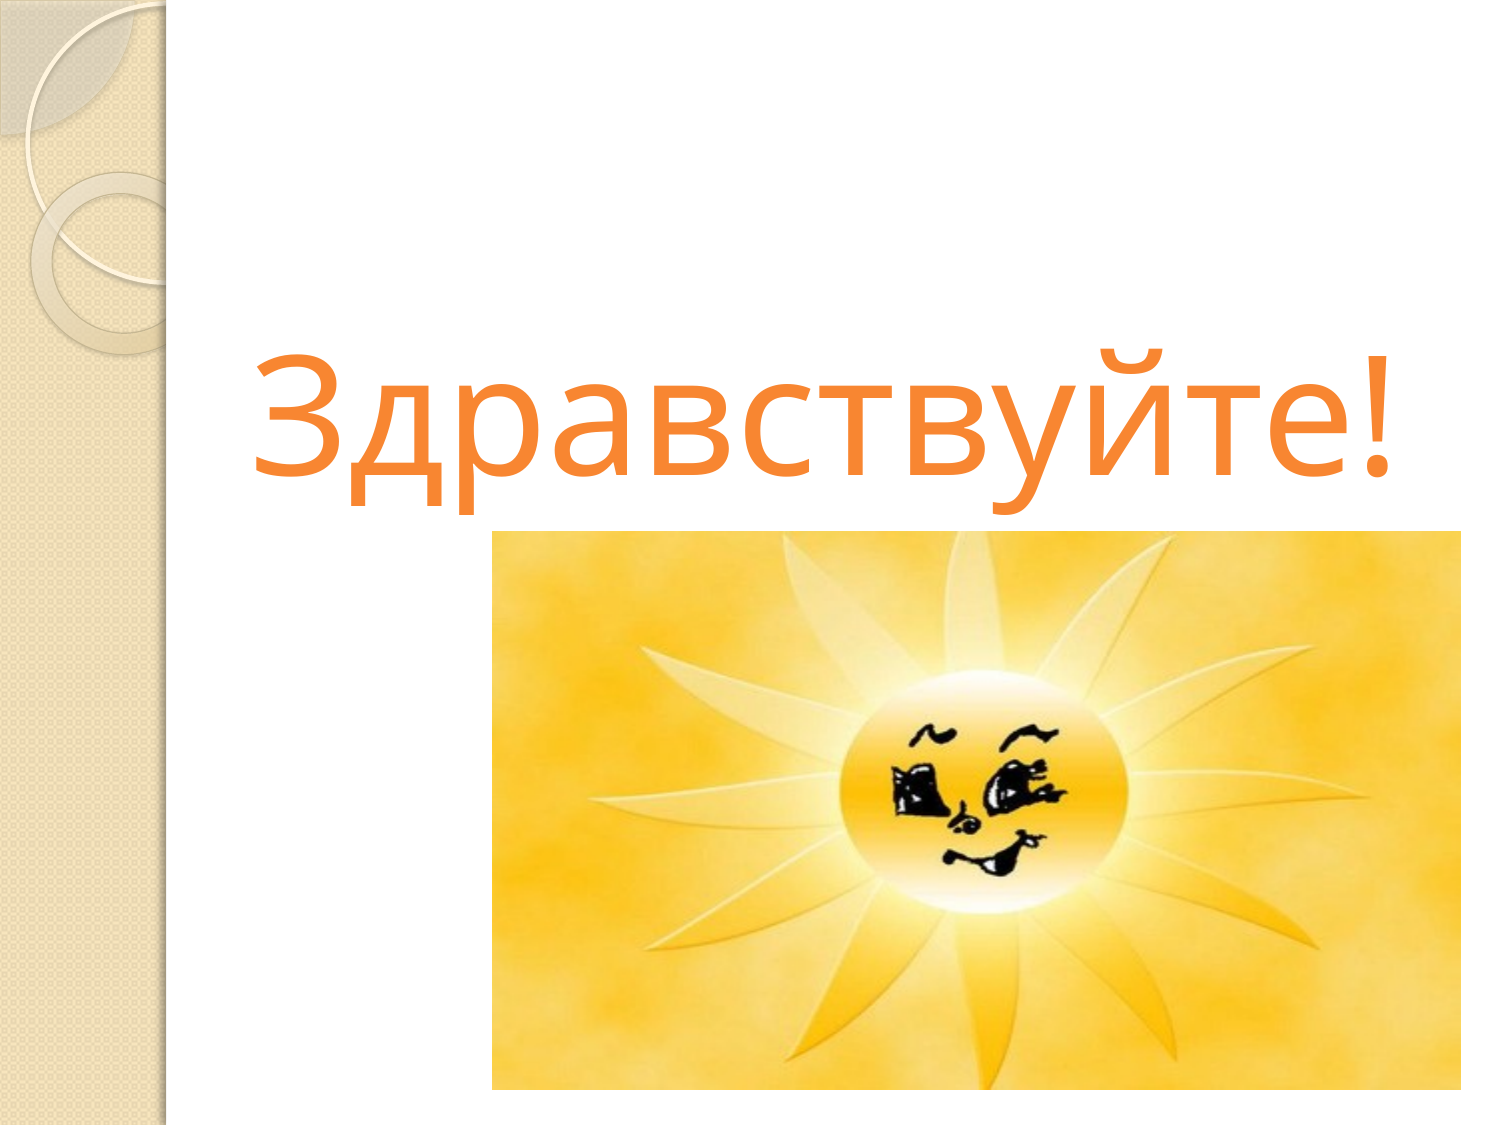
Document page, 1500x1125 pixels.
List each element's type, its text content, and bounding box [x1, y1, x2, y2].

picture [491, 531, 1461, 1091]
title Здравствуйте! [235, 45, 1466, 774]
